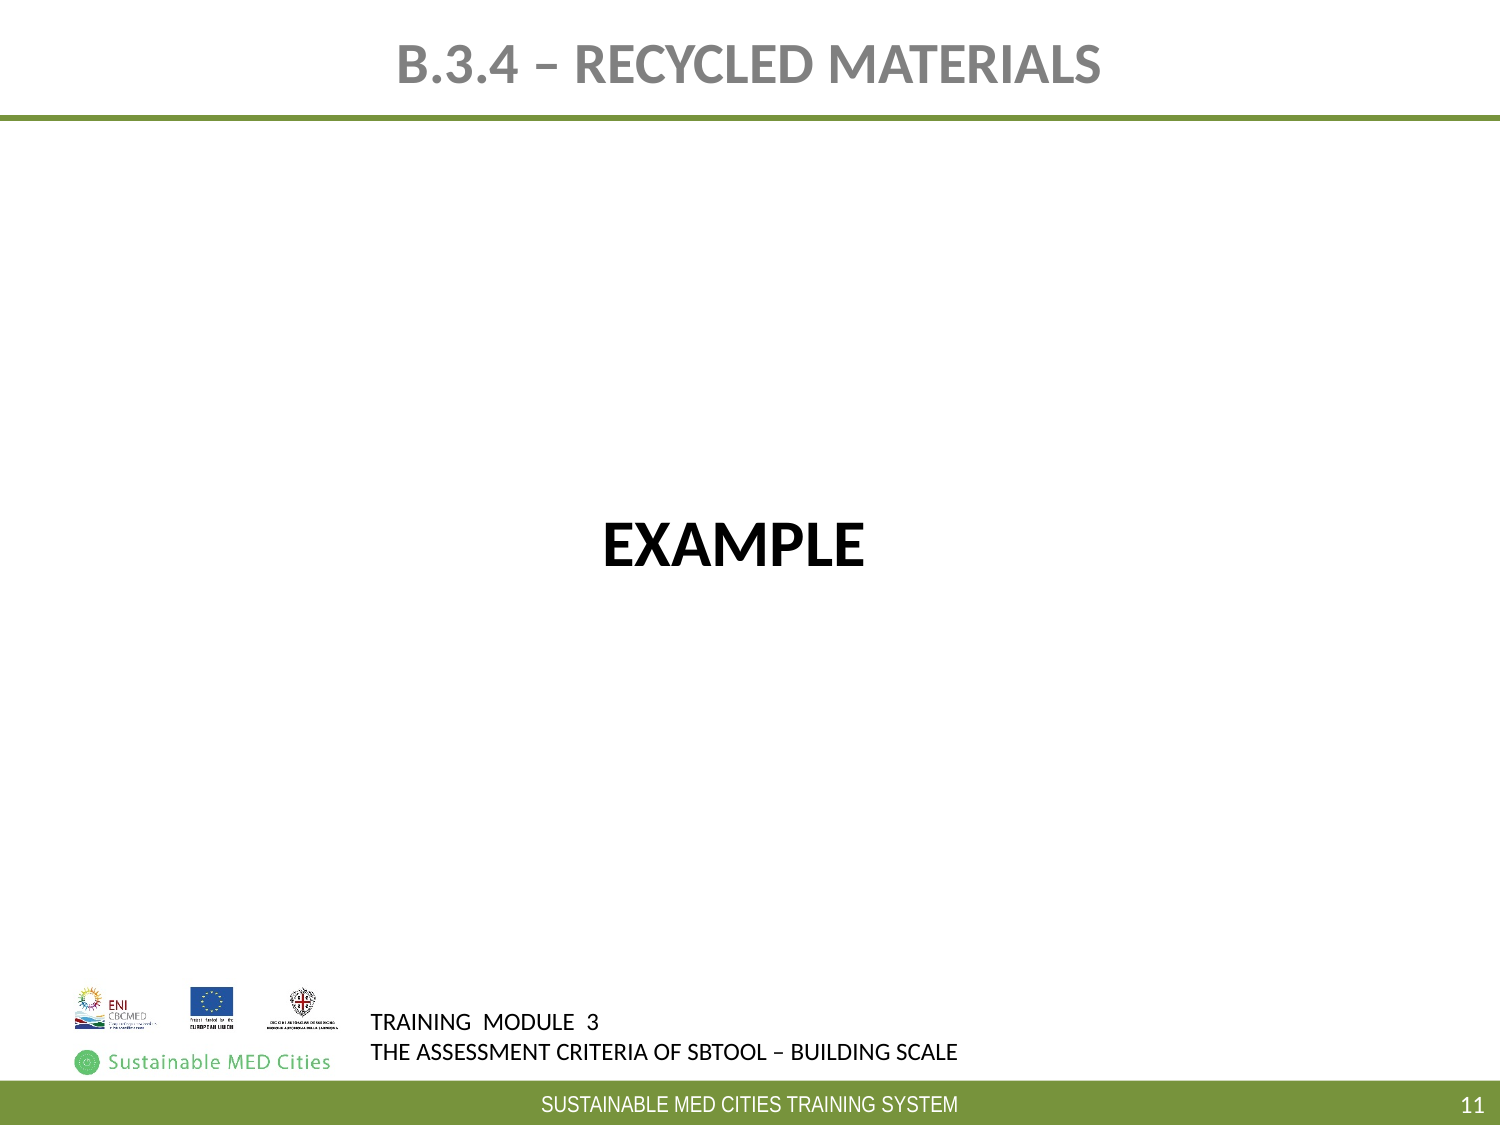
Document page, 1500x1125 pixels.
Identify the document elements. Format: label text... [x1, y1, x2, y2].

title B.3.4 – RECYCLED MATERIALS [0, 0, 1500, 121]
list EXAMPLE [43, 262, 1425, 944]
picture [62, 978, 356, 1080]
slide_number 11 [1399, 1081, 1500, 1121]
